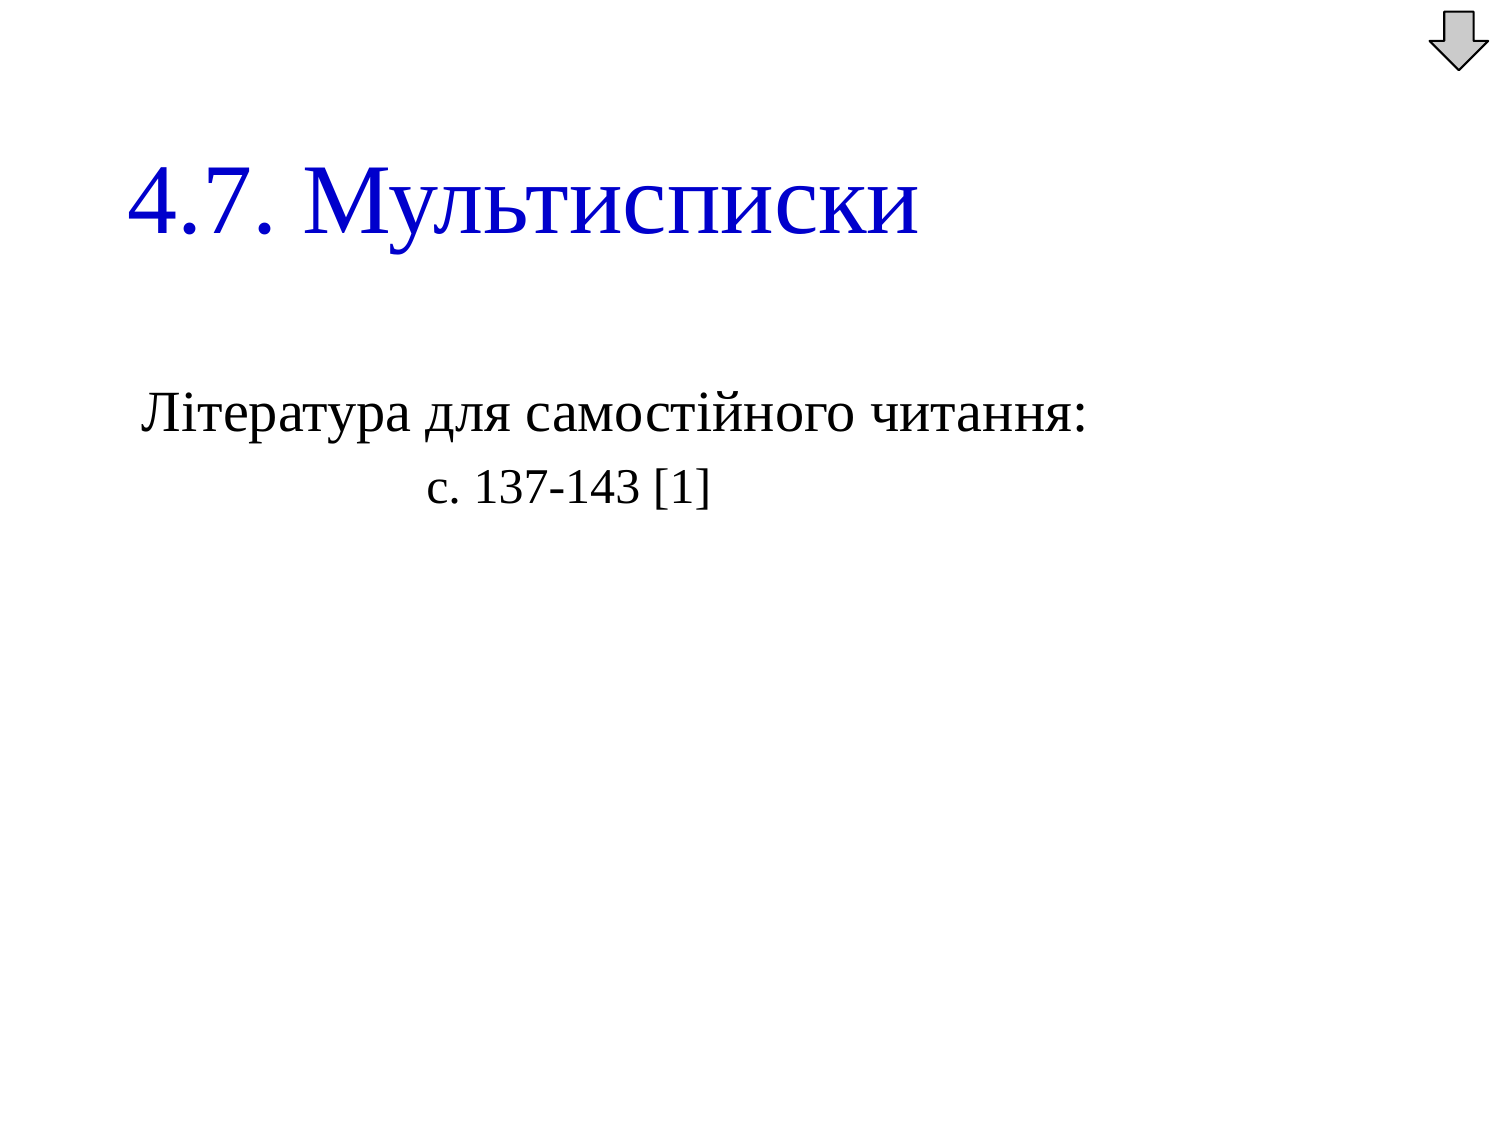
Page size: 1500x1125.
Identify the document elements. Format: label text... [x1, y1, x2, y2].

title 4.7. Мультисписки [111, 99, 1438, 288]
list Література для самостійного читання: с. 137-143 [1] [111, 373, 1388, 552]
text_box [1429, 11, 1489, 71]
